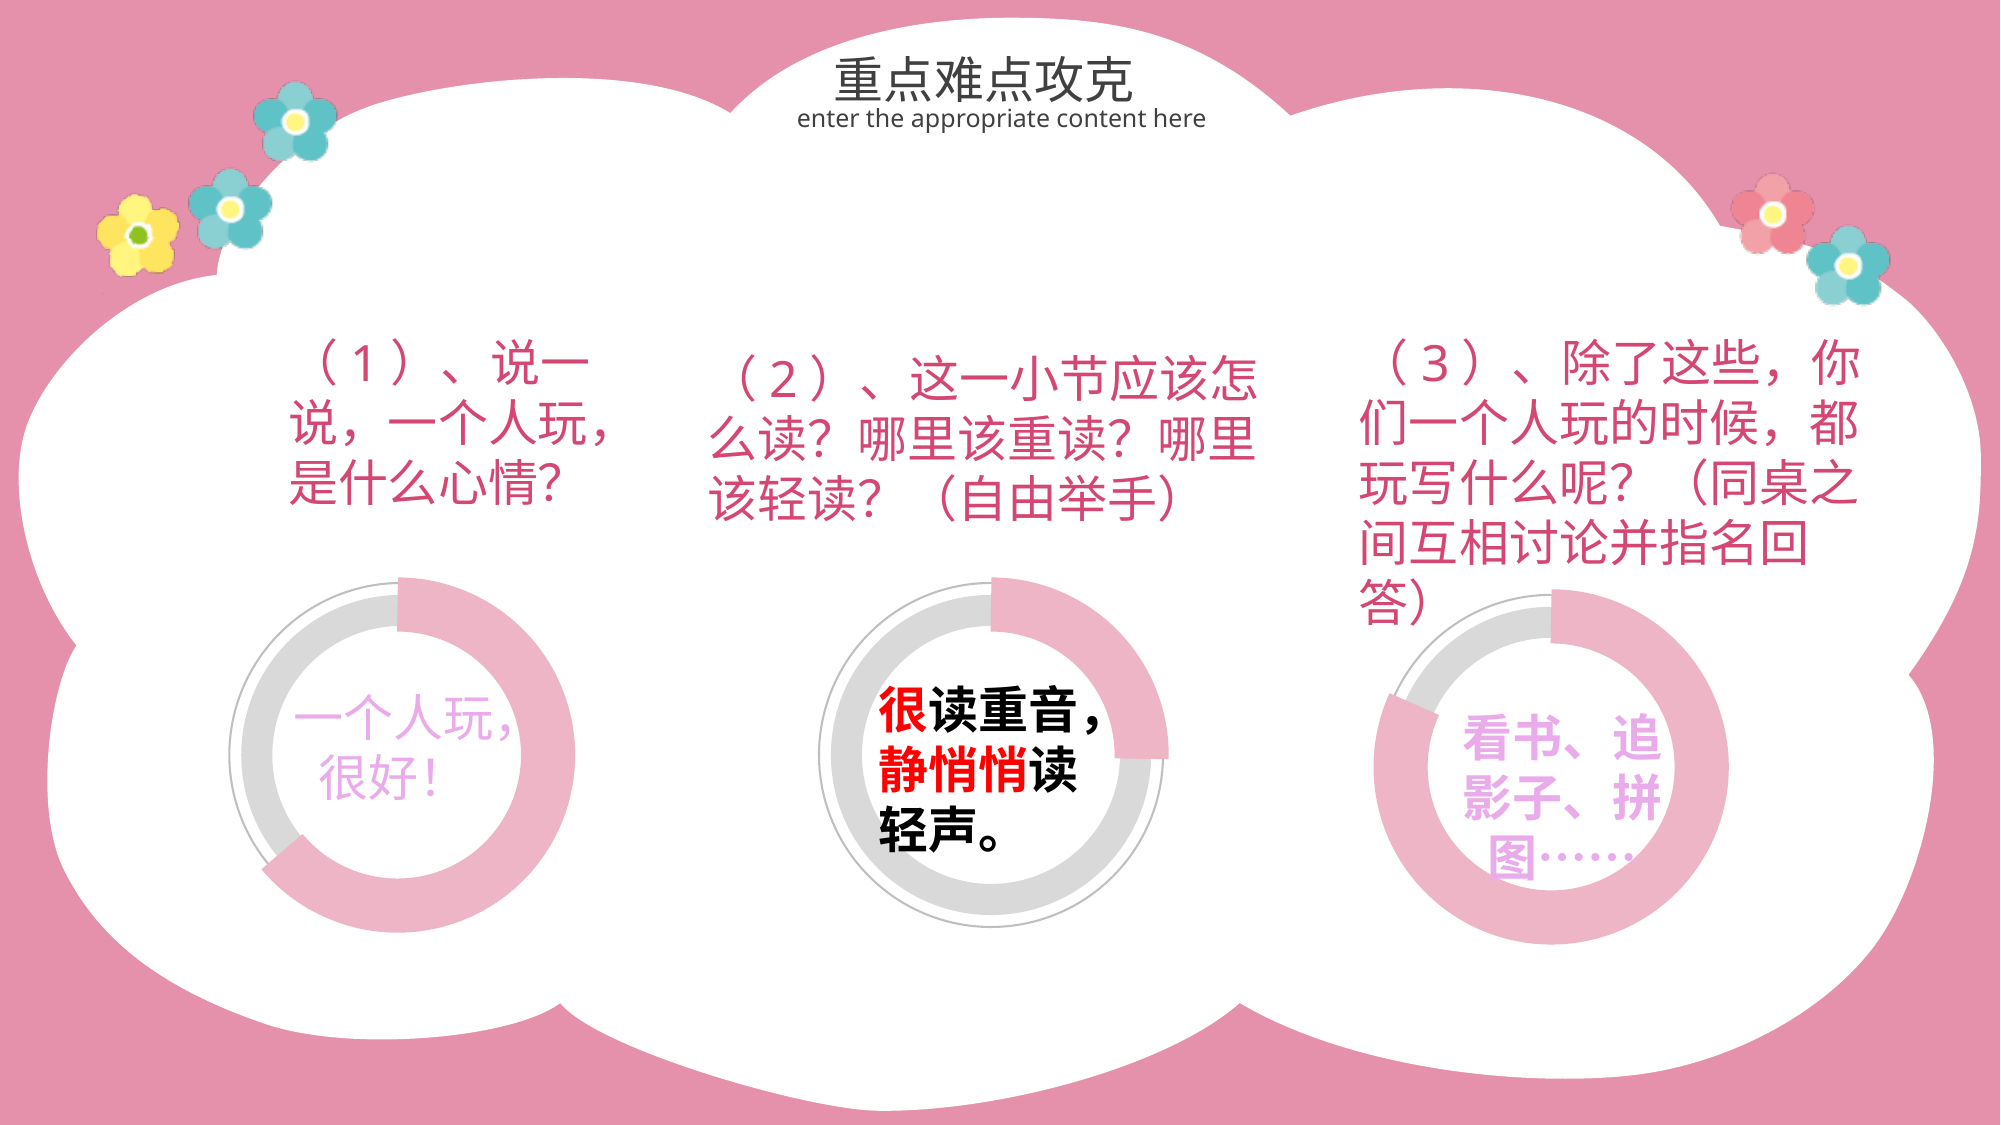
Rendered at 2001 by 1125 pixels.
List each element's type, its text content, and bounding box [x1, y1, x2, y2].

picture [102, 290, 141, 295]
picture [1701, 145, 1921, 340]
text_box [1379, 594, 1724, 939]
text_box （3）、除了这些，你们一个人玩的时候，都玩写什么呢？（同桌之间互相讨论并指名回答） [1344, 324, 1921, 640]
picture [88, 184, 95, 237]
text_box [229, 582, 574, 927]
text_box （1）、说一说，一个人玩，是什么心情？ [273, 324, 633, 520]
text_box （2）、这一小节应该怎么读？哪里该重读？哪里该轻读？（自由举手） [692, 339, 1290, 535]
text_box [642, 41, 1362, 141]
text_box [95, 67, 368, 290]
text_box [818, 582, 1164, 927]
